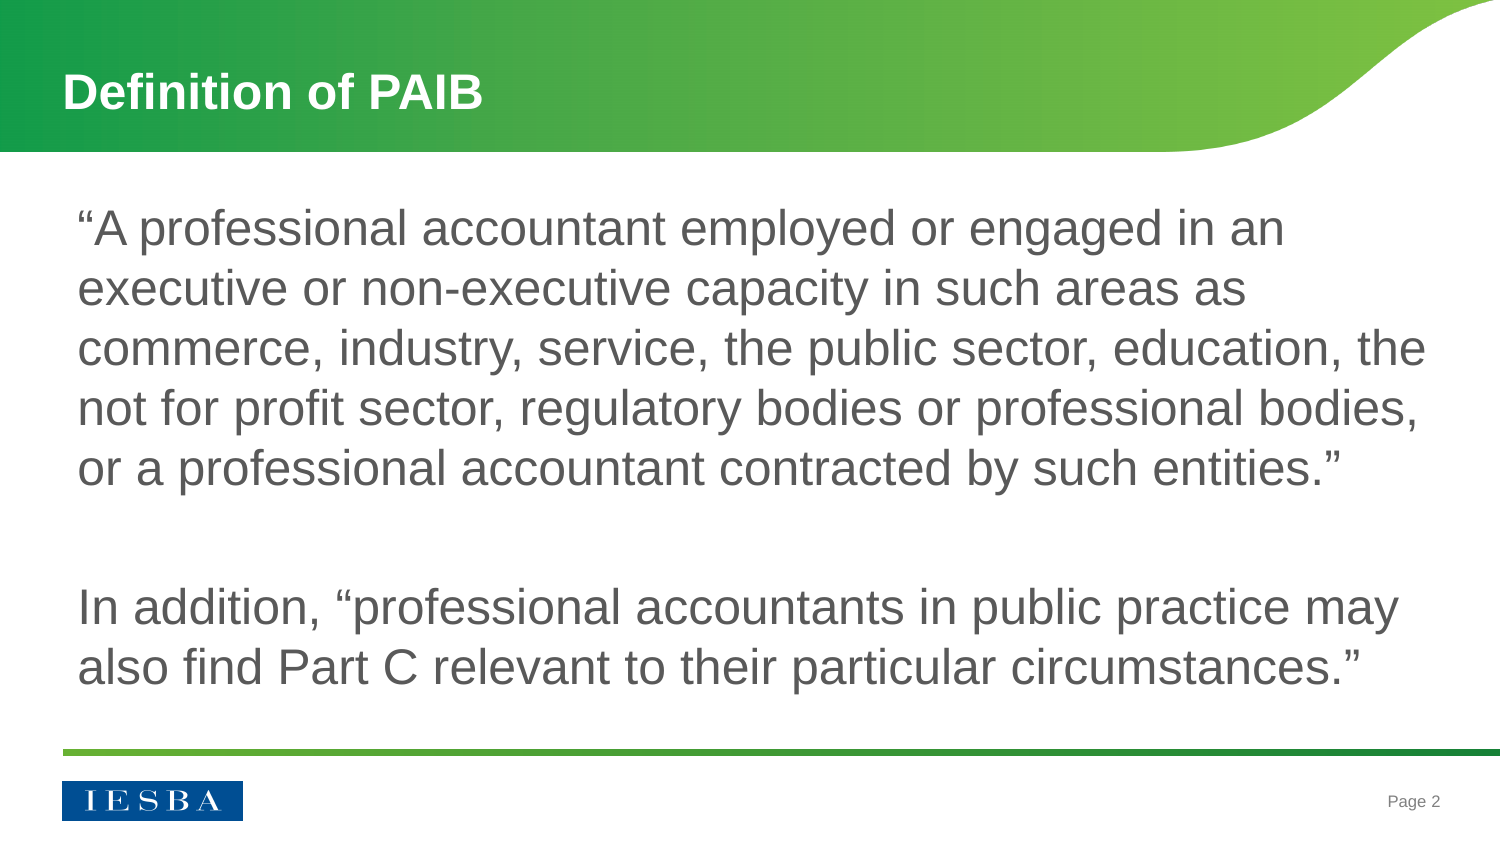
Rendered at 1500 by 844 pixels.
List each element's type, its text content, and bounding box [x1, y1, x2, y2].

picture [62, 781, 243, 821]
title Definition of PAIB [62, 56, 1300, 122]
picture [0, 0, 1497, 152]
list “A professional accountant employed or engaged in an executive or non-executive capacity in such areas as commerce, industry, service, the public sector, education, the not for profit sector, regulatory bodies or professional bodies, or a professional accountant contracted by such entities.” In addition, “professional accountants in public practice may also find Part C relevant to their particular circumstances.” [62, 187, 1450, 694]
